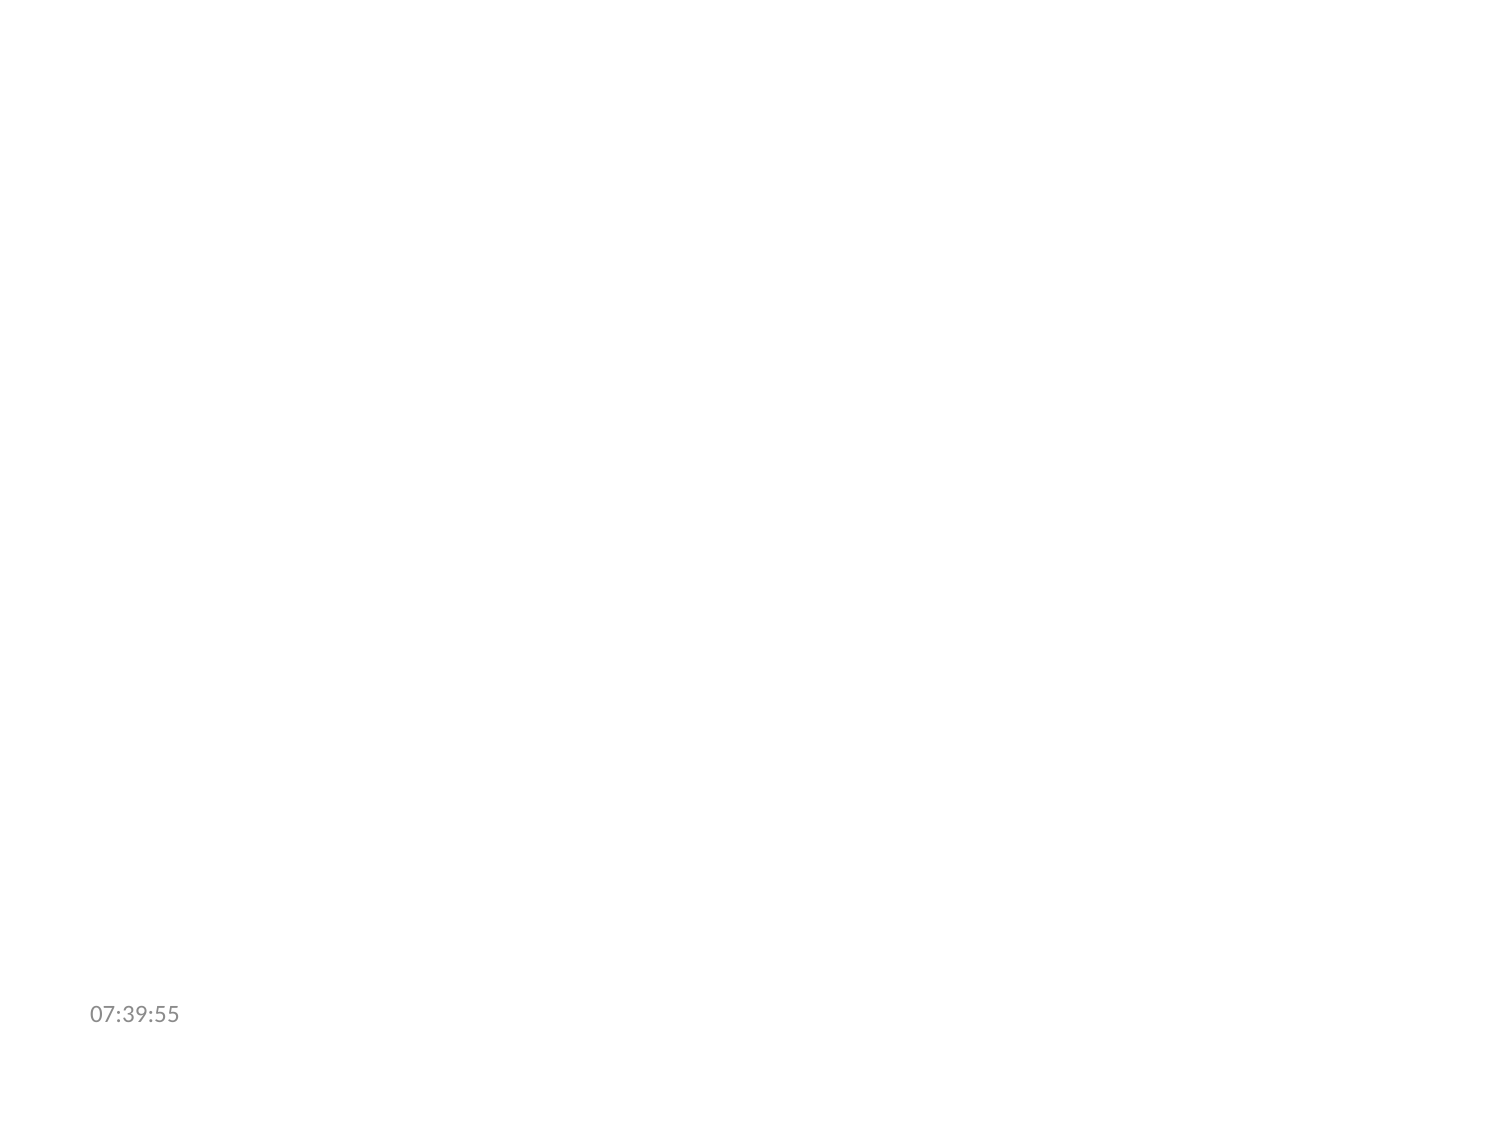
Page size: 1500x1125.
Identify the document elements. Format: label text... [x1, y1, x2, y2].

text_box 15:35:09 [75, 982, 425, 1043]
